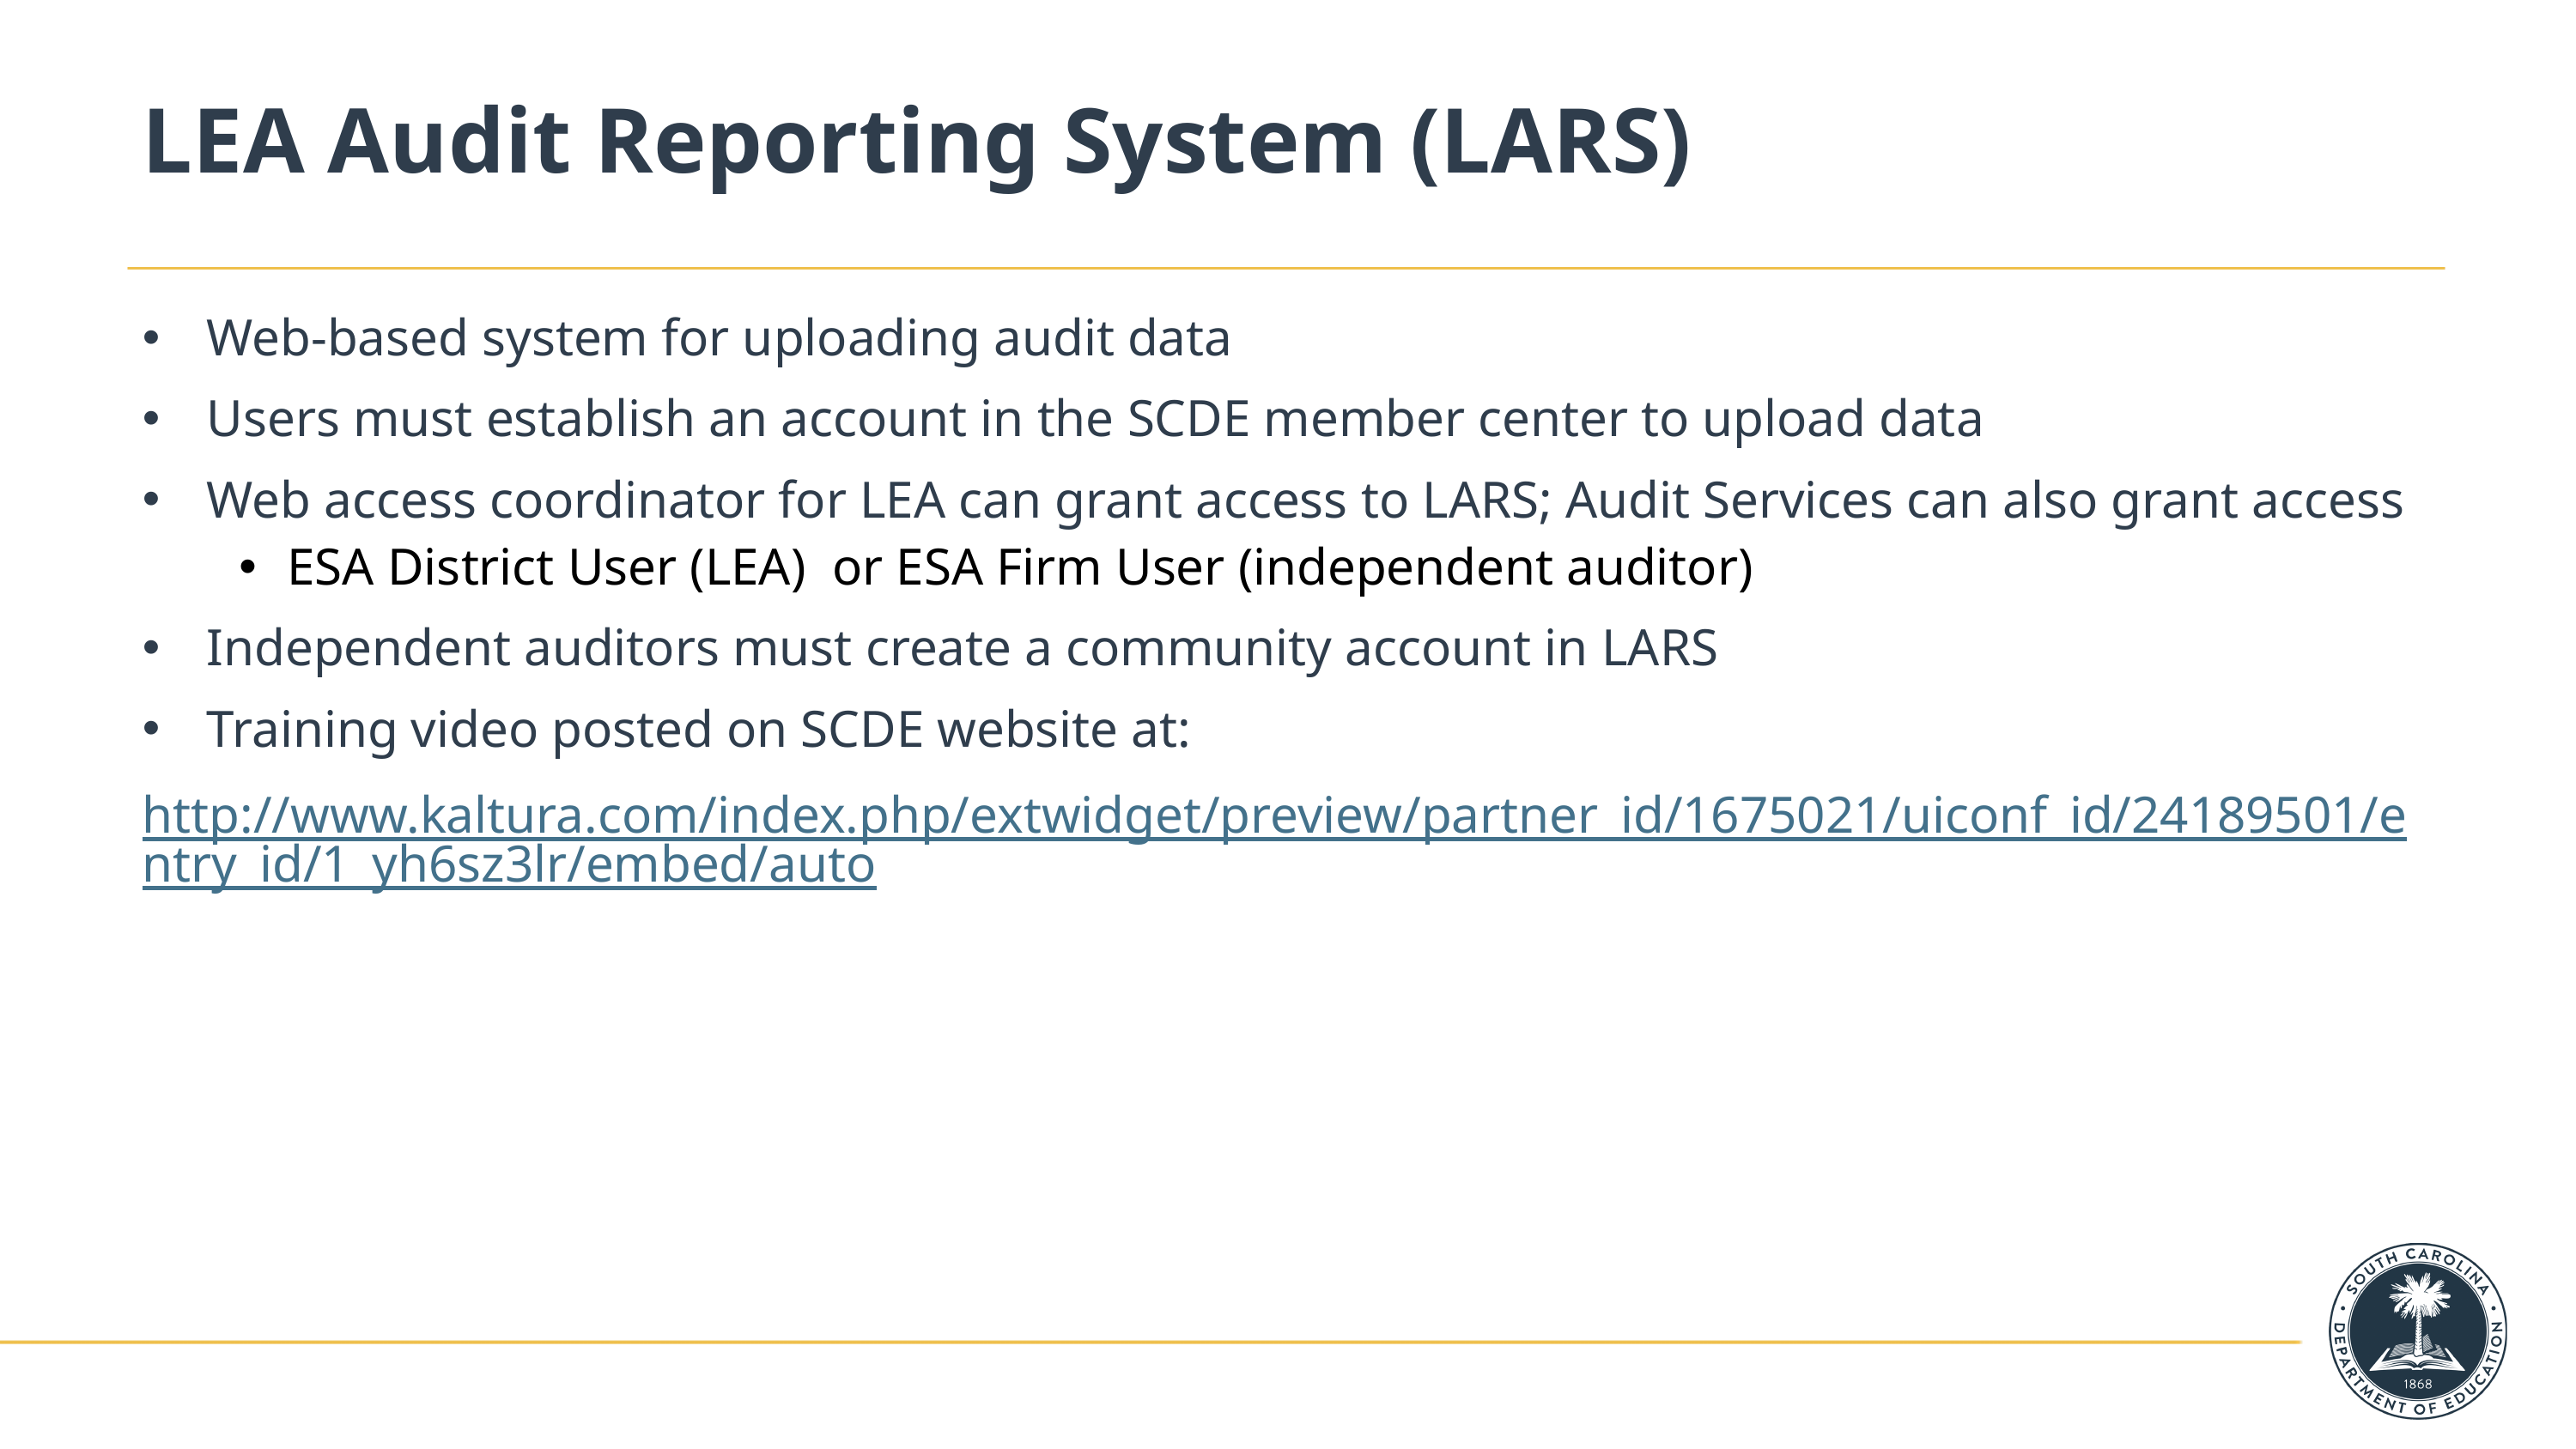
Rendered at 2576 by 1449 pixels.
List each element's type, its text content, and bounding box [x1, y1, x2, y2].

title LEA Audit Reporting System (LARS) [129, 76, 2447, 232]
list Web-based system for uploading audit data Users must establish an account in the SCDE member center to upload data Web access coordinator for LEA can grant access to LARS; Audit Services can also grant access ESA District User (LEA) or ESA Firm User (independent auditor) Independent auditors must create a community account in LARS Training video posted on SCDE website at: http://www.kaltura.com/index.php/extwidget/preview/partner_id/1675021/uiconf_id/24189501/entry_id/1_yh6sz3lr/embed/auto [129, 306, 2447, 1149]
picture [2329, 1243, 2507, 1420]
